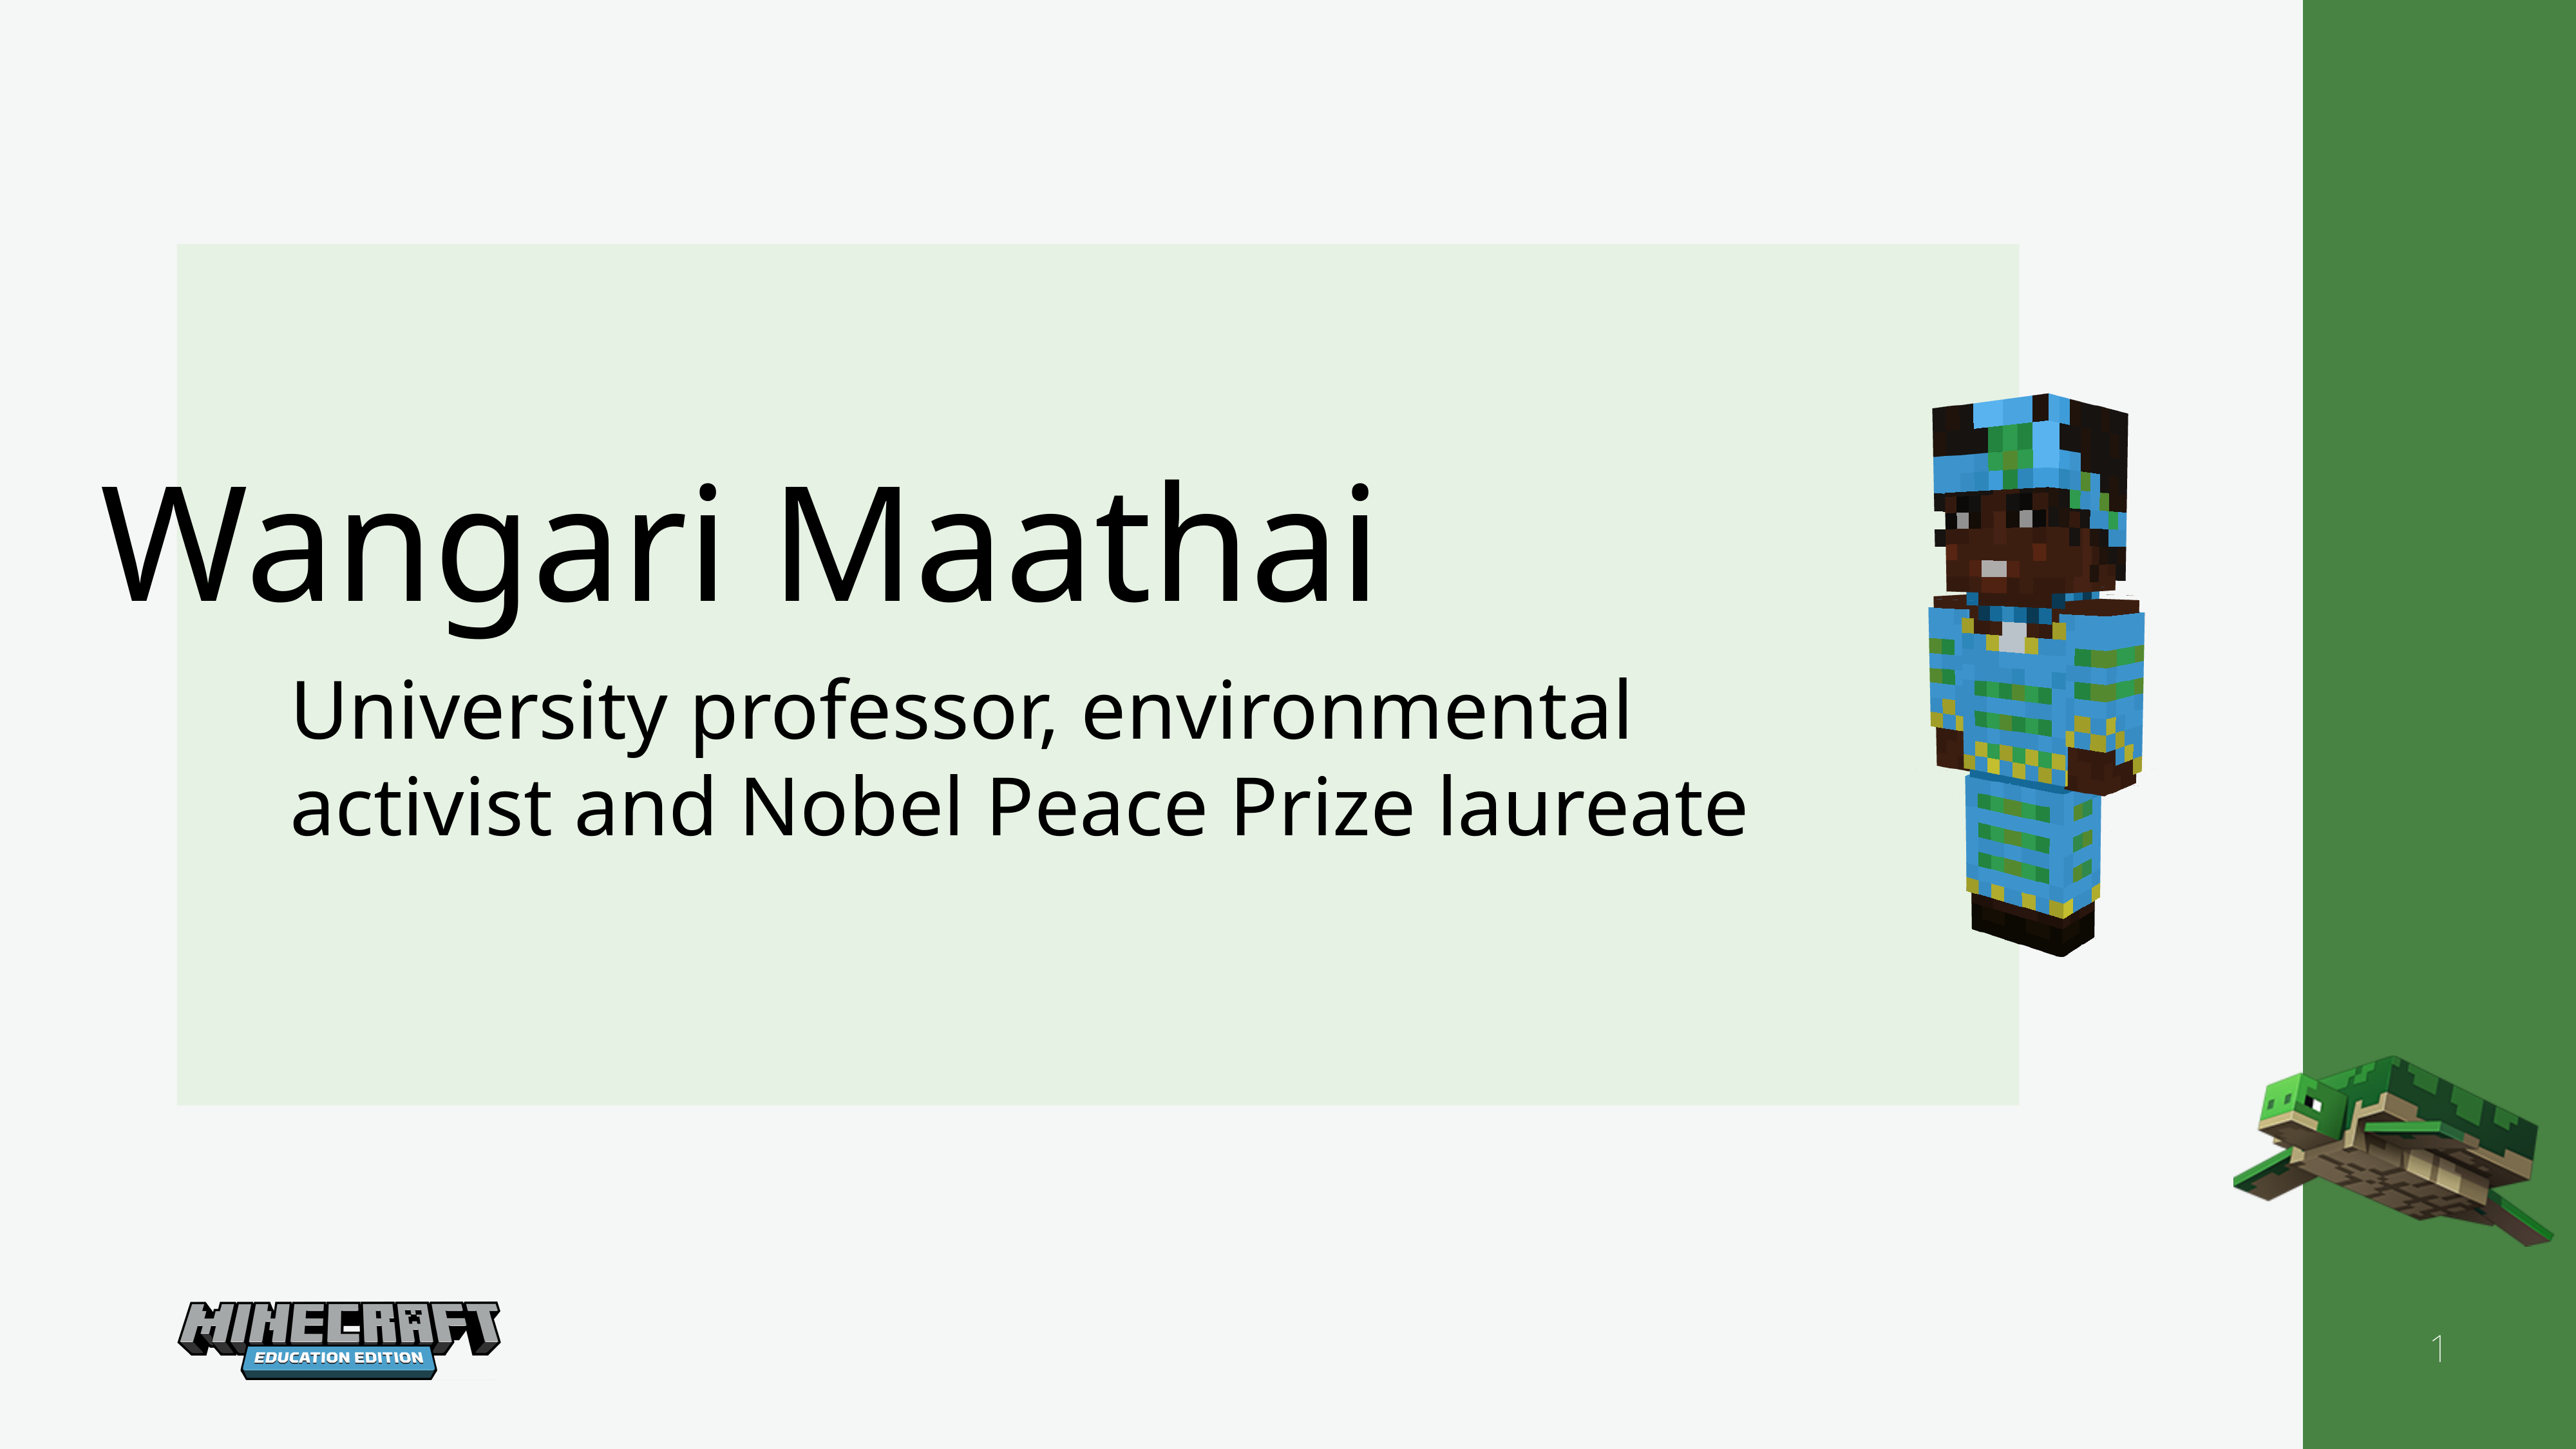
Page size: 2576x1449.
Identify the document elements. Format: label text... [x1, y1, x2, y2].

title Wangari Maathai [99, 243, 2502, 637]
picture [177, 1302, 501, 1380]
list University professor, environmental activist and Nobel Peace Prize laureate [289, 658, 1877, 1054]
picture [1915, 392, 2157, 957]
picture [2233, 1056, 2554, 1247]
slide_number 1 [2401, 1298, 2478, 1403]
text_box [176, 637, 2020, 1106]
